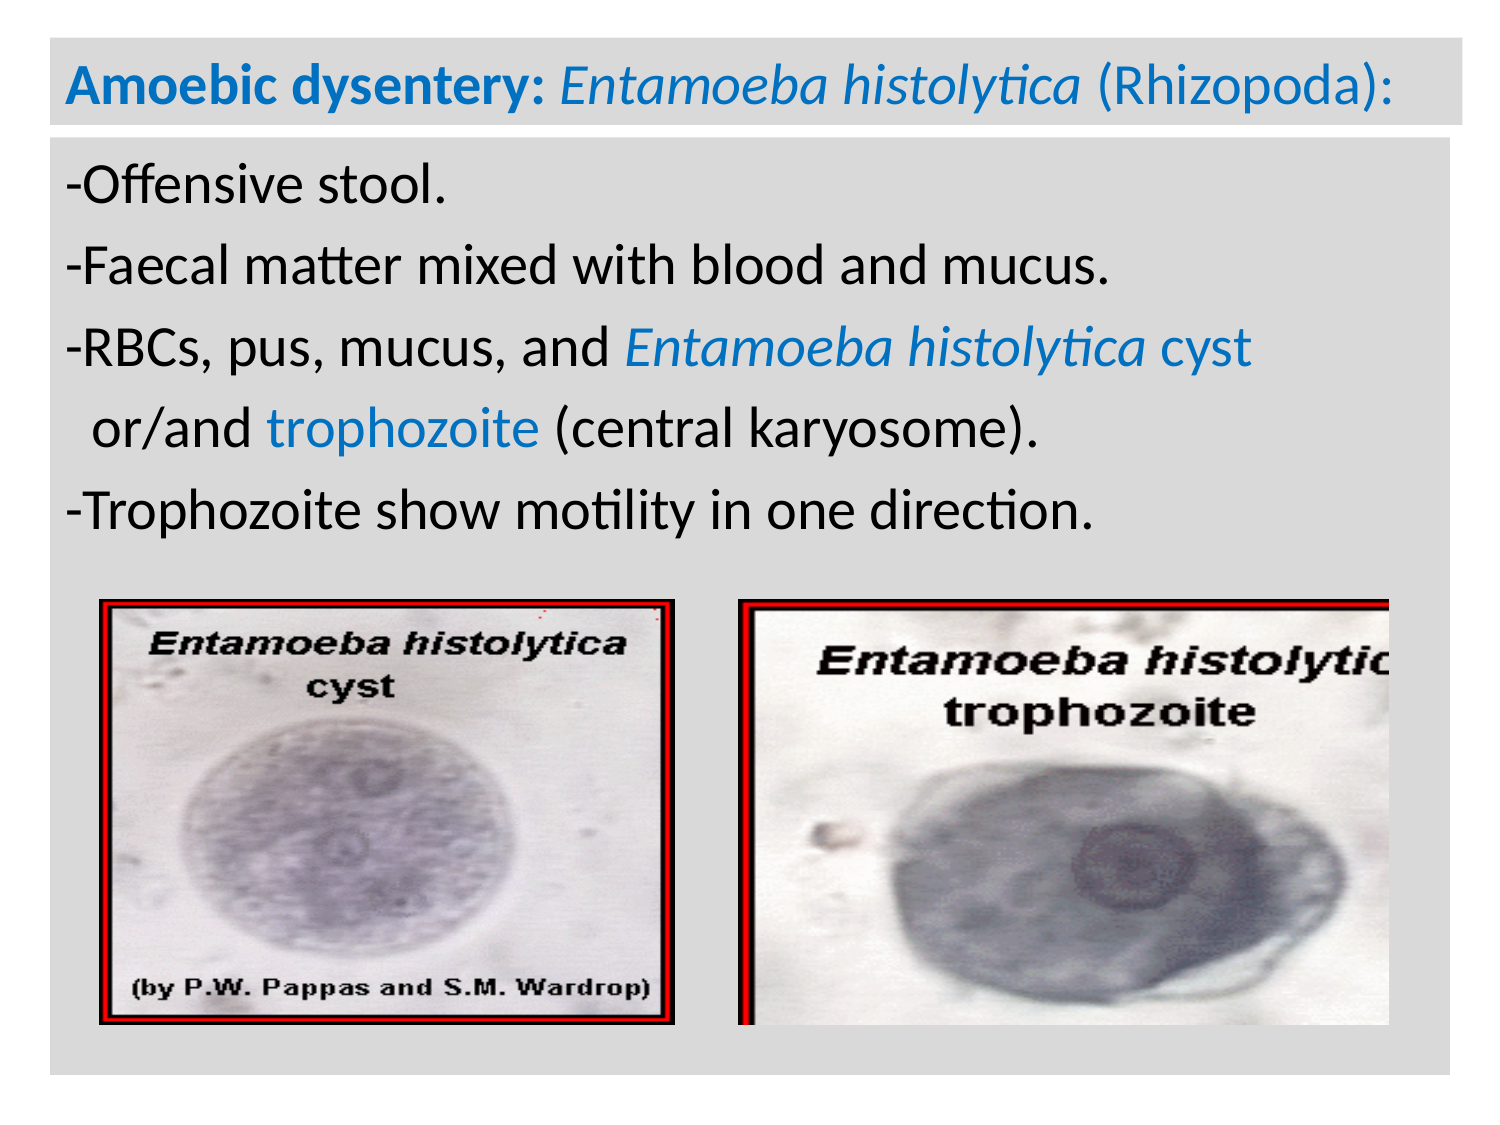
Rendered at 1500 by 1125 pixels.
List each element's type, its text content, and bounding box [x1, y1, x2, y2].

subtitle -Offensive stool. -Faecal matter mixed with blood and mucus. -RBCs, pus, mucus, and Entamoeba histolytica cyst or/and trophozoite (central karyosome). -Trophozoite show motility in one direction. [50, 137, 1450, 1075]
picture [738, 599, 1389, 1026]
title Amoebic dysentery: Entamoeba histolytica (Rhizopoda): [50, 37, 1463, 125]
picture [99, 599, 676, 1026]
